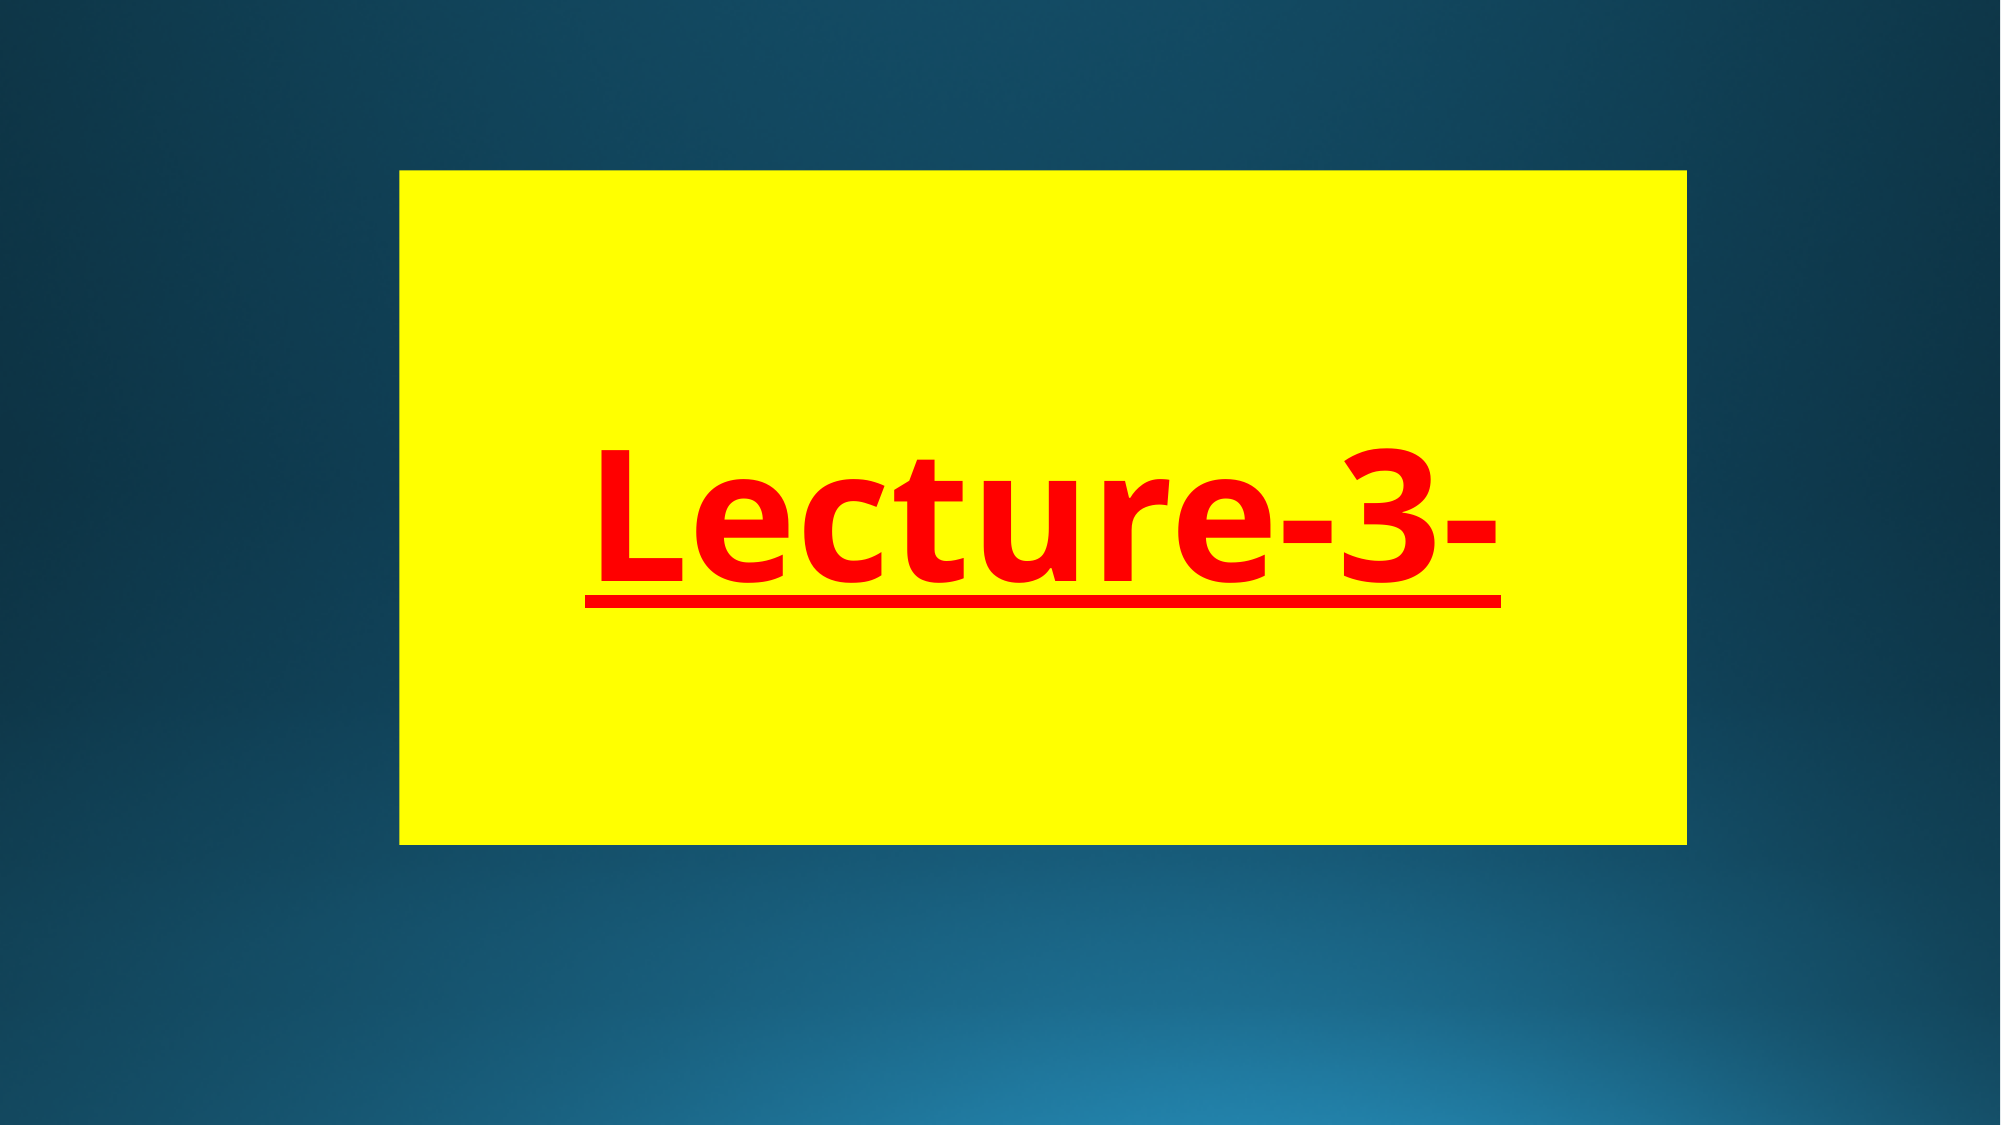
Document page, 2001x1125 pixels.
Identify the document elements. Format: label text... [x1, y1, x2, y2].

text_box Lecture-3- [399, 170, 1687, 845]
picture [0, 0, 2001, 1125]
